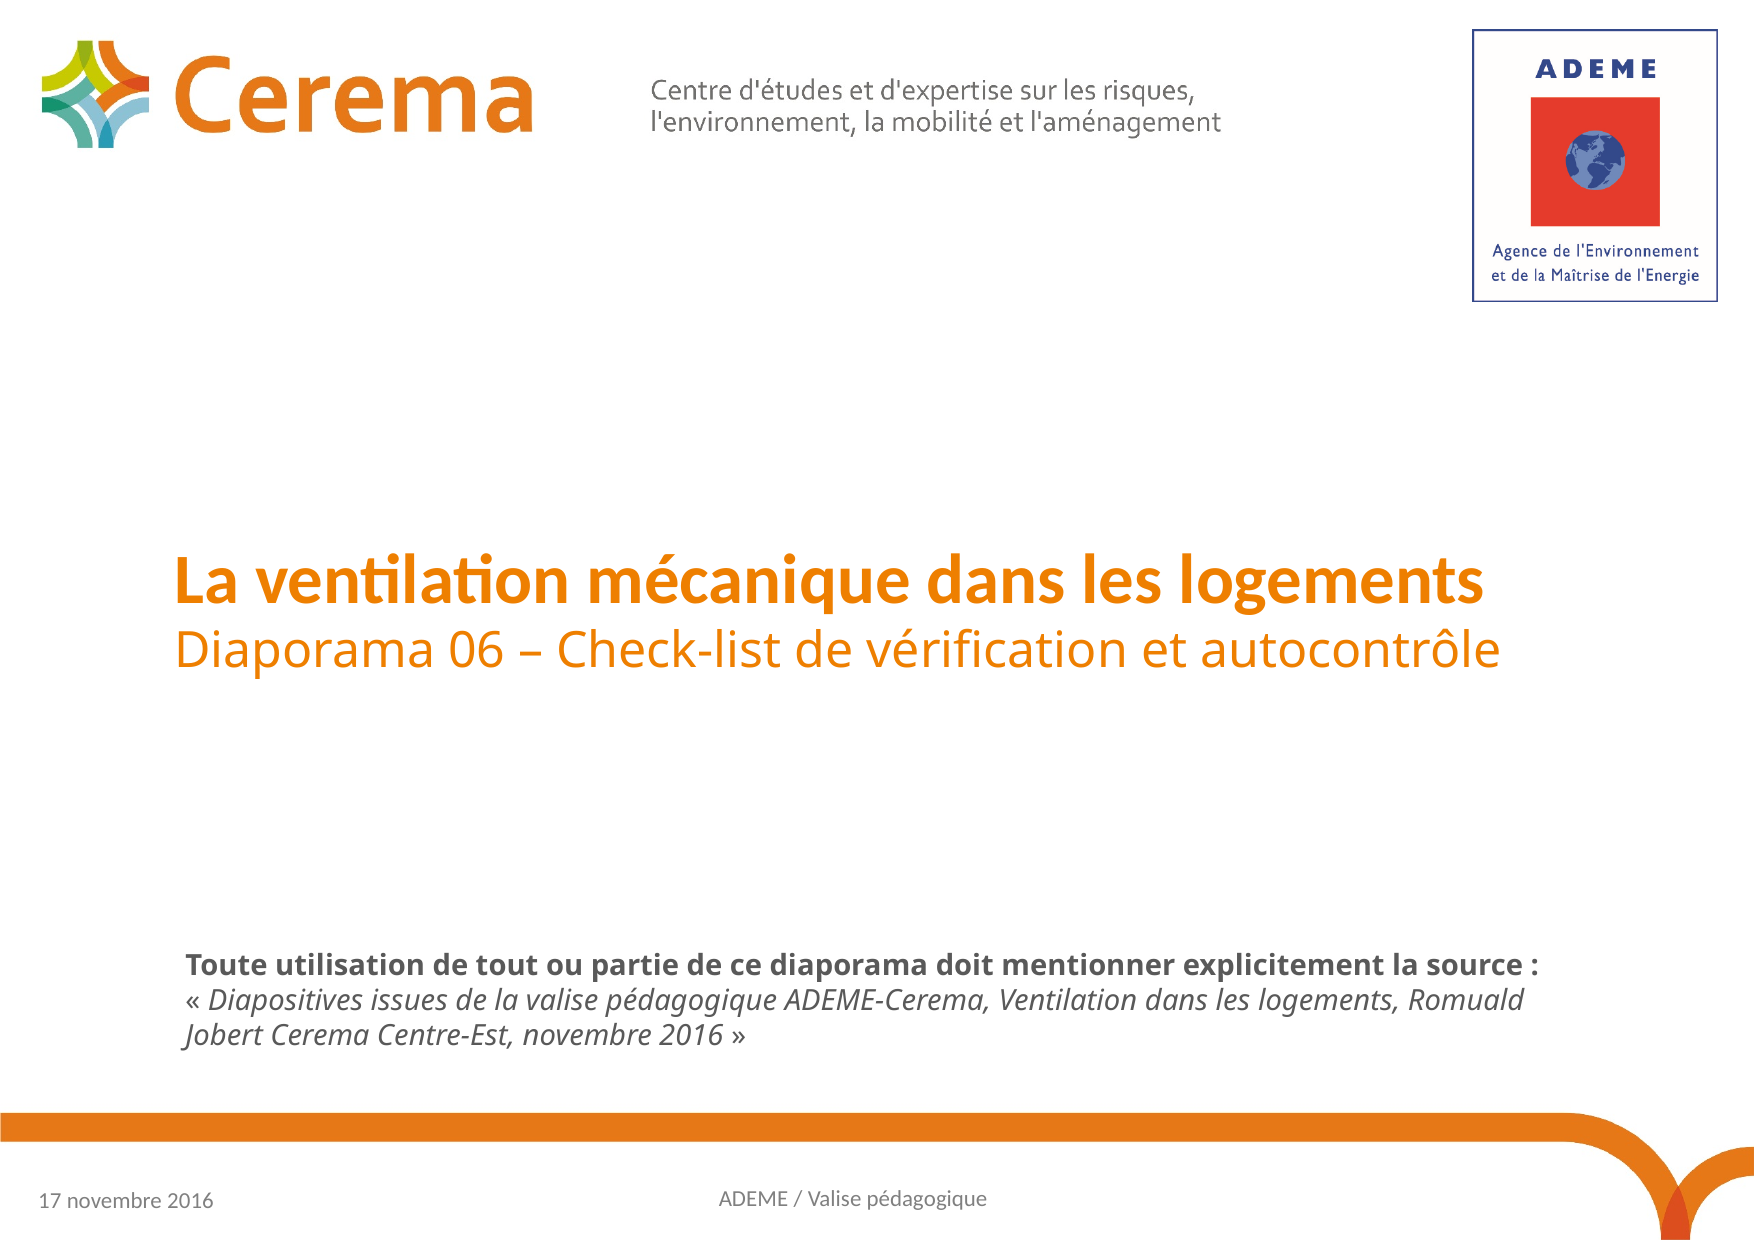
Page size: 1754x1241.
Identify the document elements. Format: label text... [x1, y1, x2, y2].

text_box Toute utilisation de tout ou partie de ce diaporama doit mentionner explicitement la source : « Diapositives issues de la valise pédagogique ADEME-Cerema, Ventilation dans les logements, Romuald Jobert Cerema Centre-Est, novembre 2016 » [170, 938, 1574, 1081]
text_box La ventilation mécanique dans les logements Diaporama 06 – Check-list de vérification et autocontrôle [159, 525, 1716, 714]
picture [0, 0, 1754, 1240]
